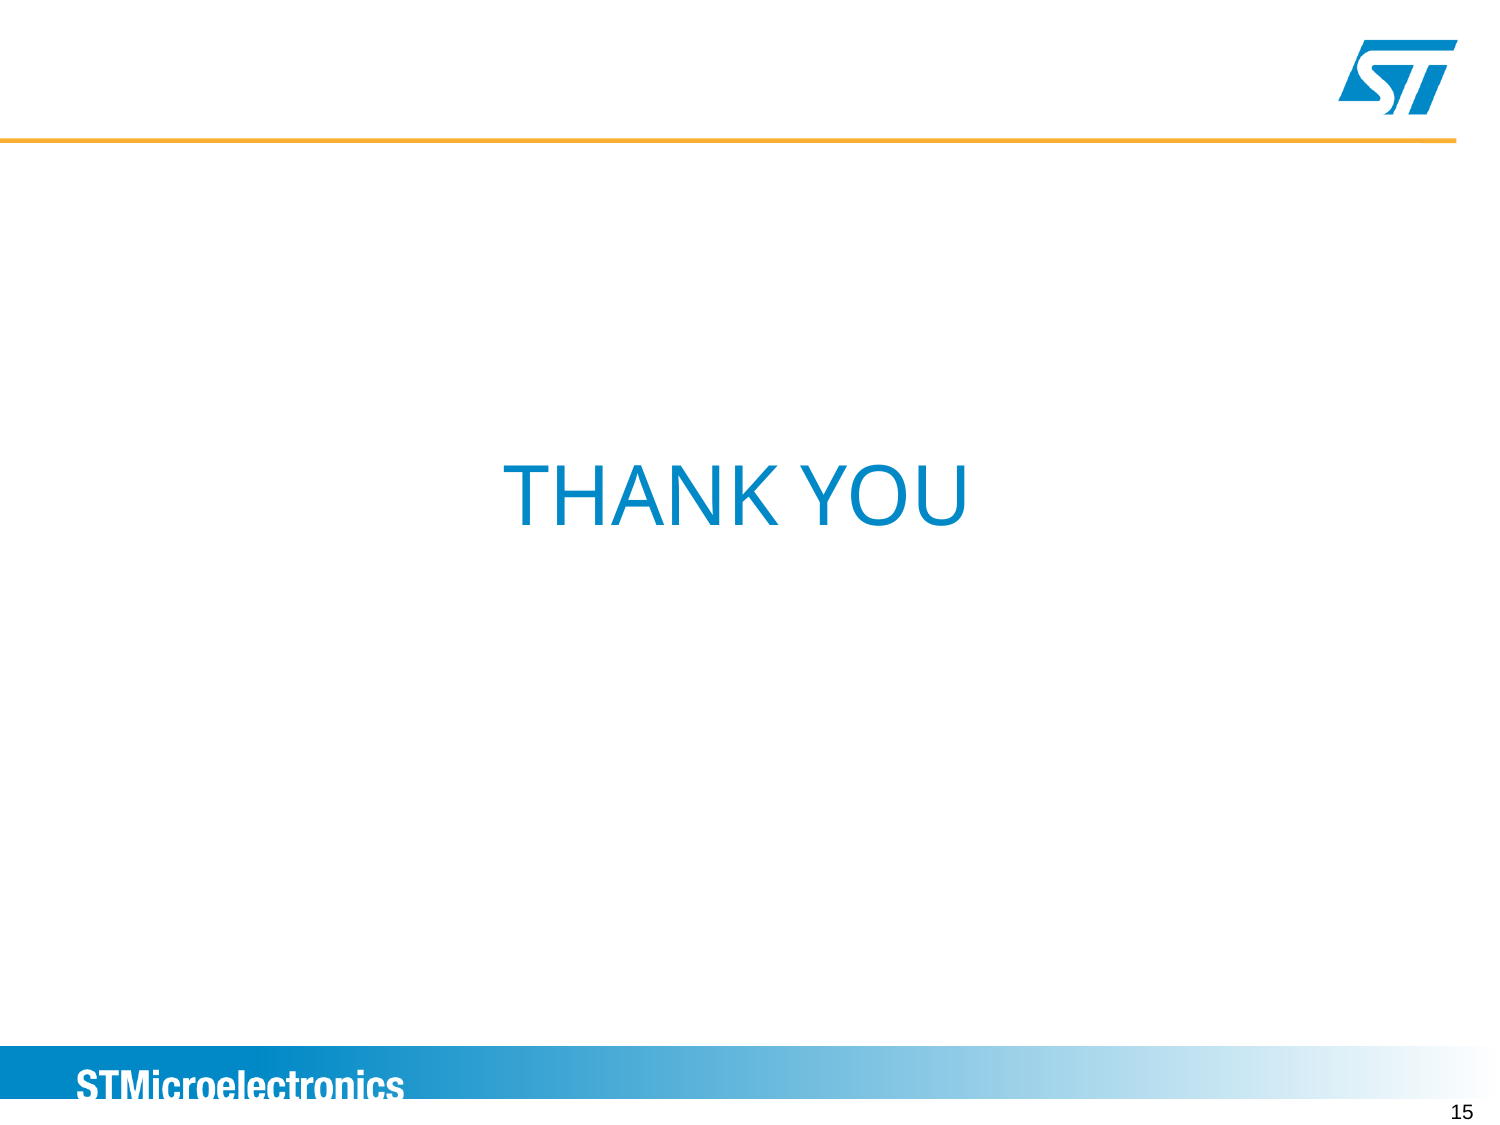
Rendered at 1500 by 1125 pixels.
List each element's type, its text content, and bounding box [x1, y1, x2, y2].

picture [0, 1046, 1500, 1101]
text_box THANK YOU [225, 434, 1250, 550]
picture [1328, 37, 1462, 117]
slide_number 15 [1413, 1086, 1489, 1125]
